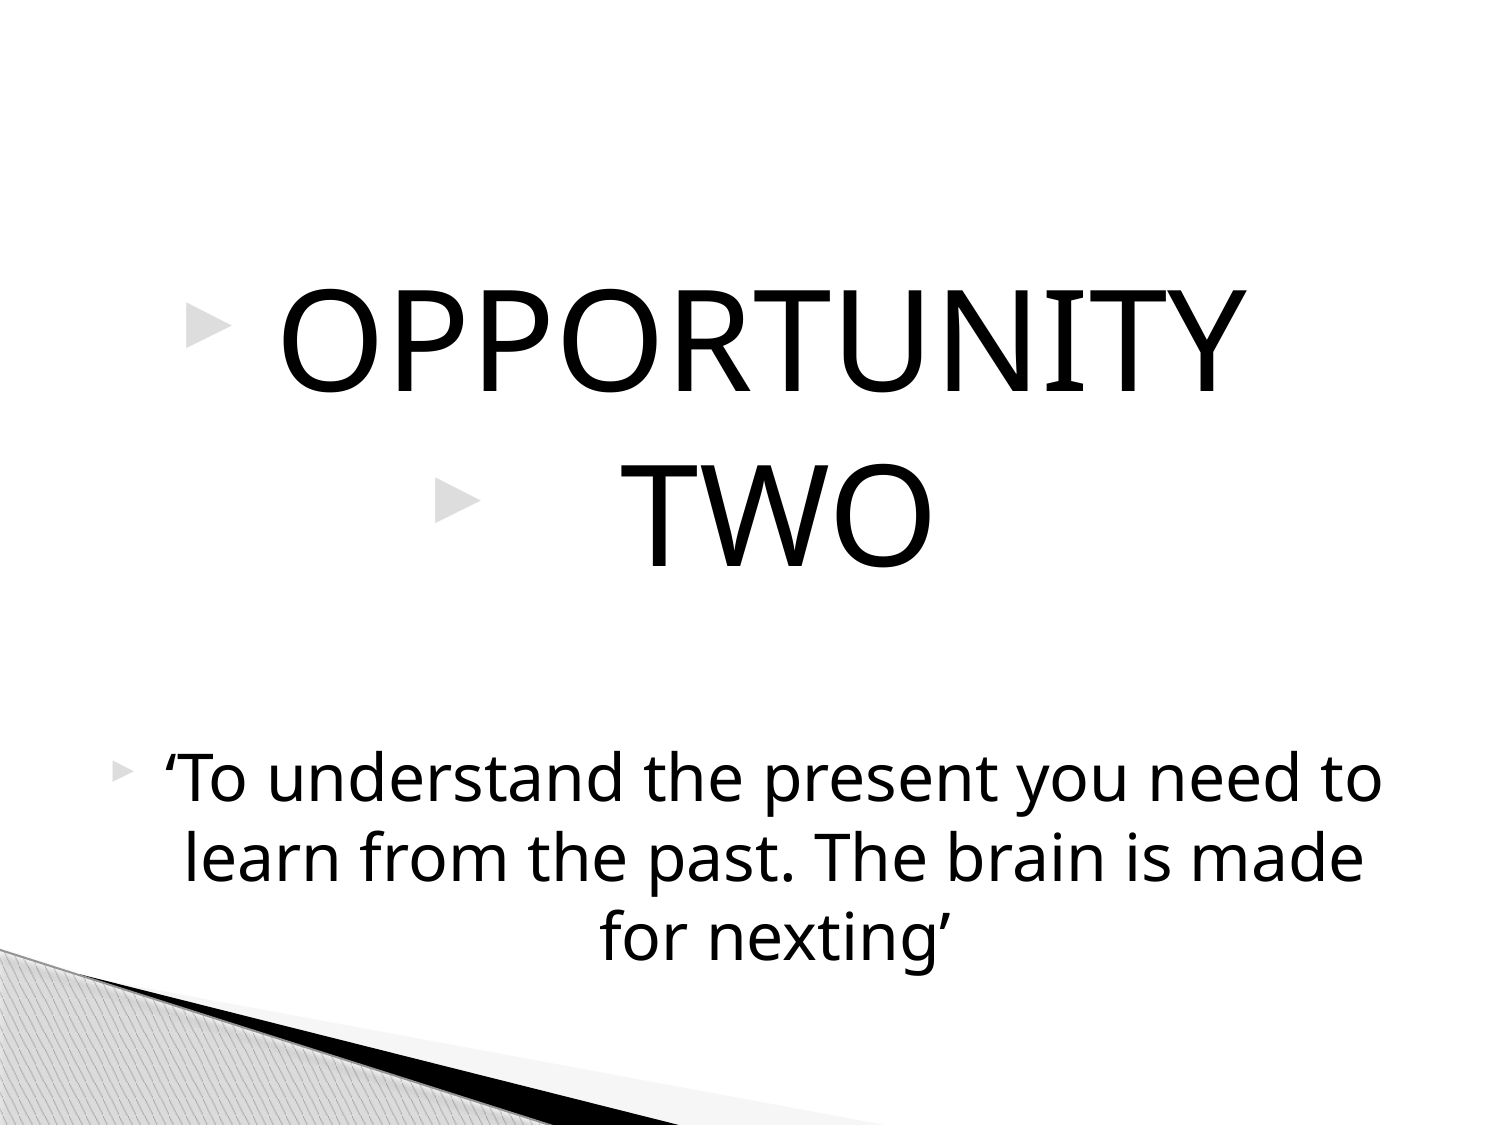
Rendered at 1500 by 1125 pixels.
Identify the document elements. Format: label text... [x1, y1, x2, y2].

list OPPORTUNITY TWO ‘To understand the present you need to learn from the past. The brain is made for nexting’ [75, 243, 1425, 986]
